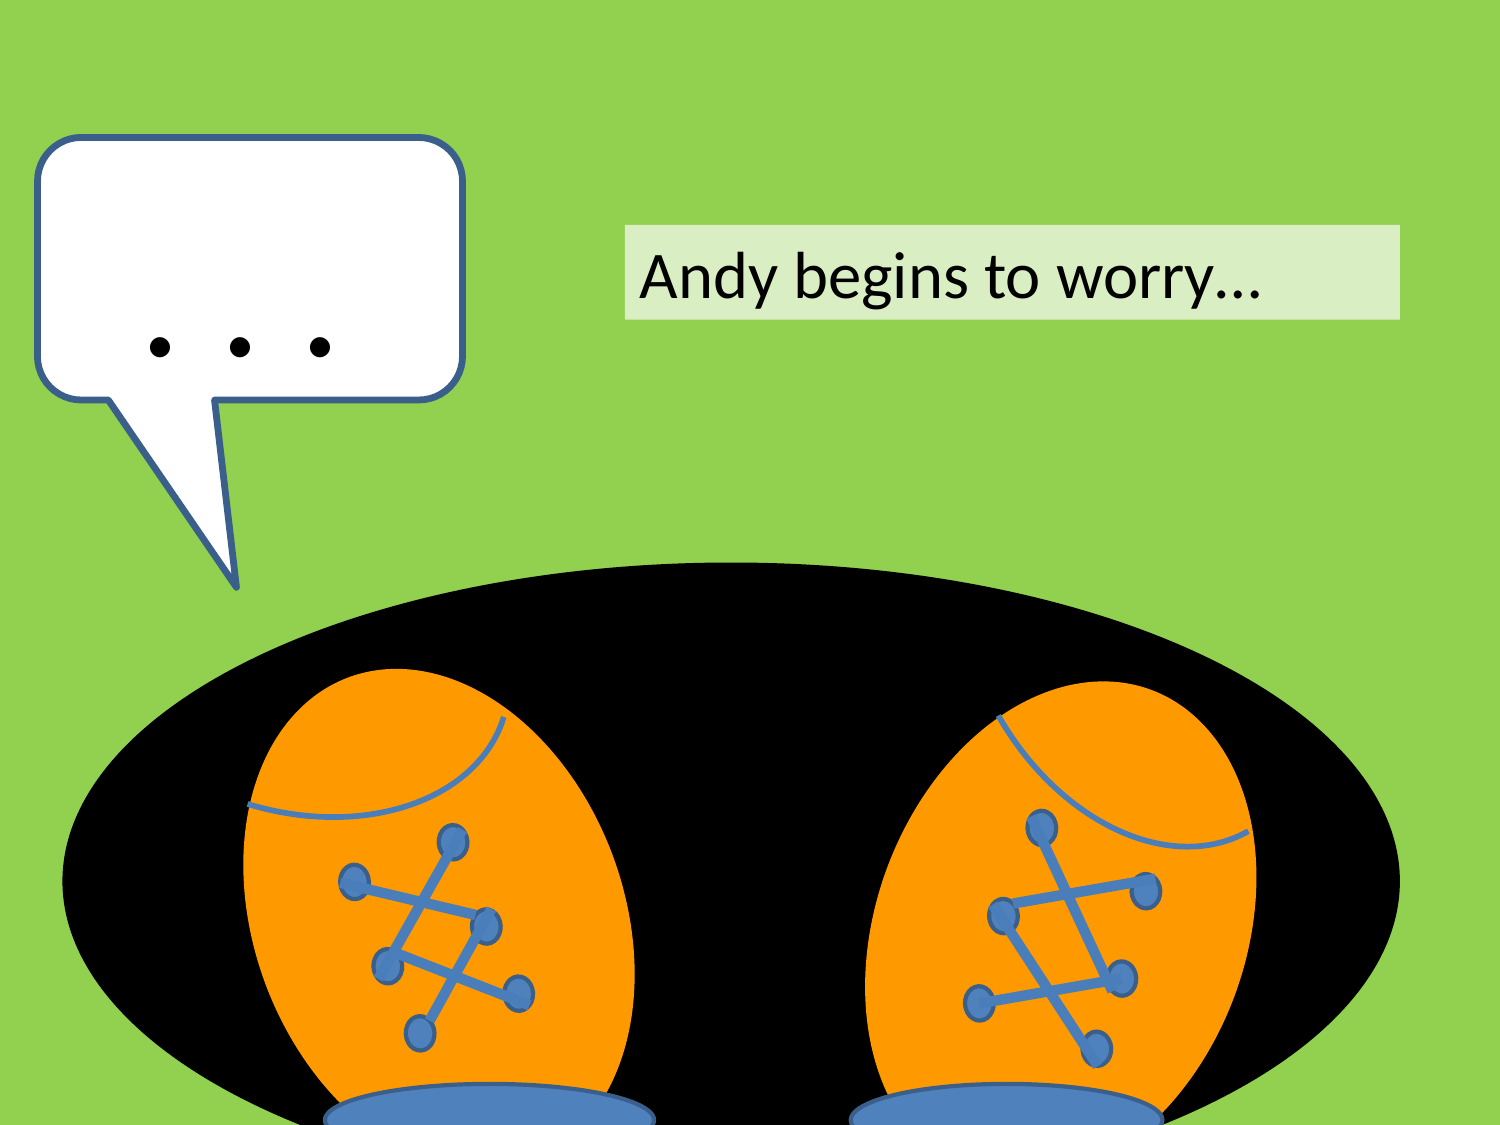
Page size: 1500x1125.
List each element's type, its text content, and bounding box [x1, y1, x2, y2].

text_box [1128, 697, 1259, 1115]
text_box . . . [124, 182, 425, 398]
text_box [997, 636, 1249, 848]
text_box [247, 652, 505, 818]
text_box Andy begins to worry… [624, 224, 1400, 320]
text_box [343, 808, 1163, 1085]
text_box [358, 666, 593, 807]
text_box [914, 715, 1075, 807]
text_box [848, 1094, 1165, 1125]
text_box [35, 135, 465, 590]
text_box [241, 805, 362, 1103]
text_box [322, 1094, 657, 1125]
text_box [60, 560, 1402, 1125]
